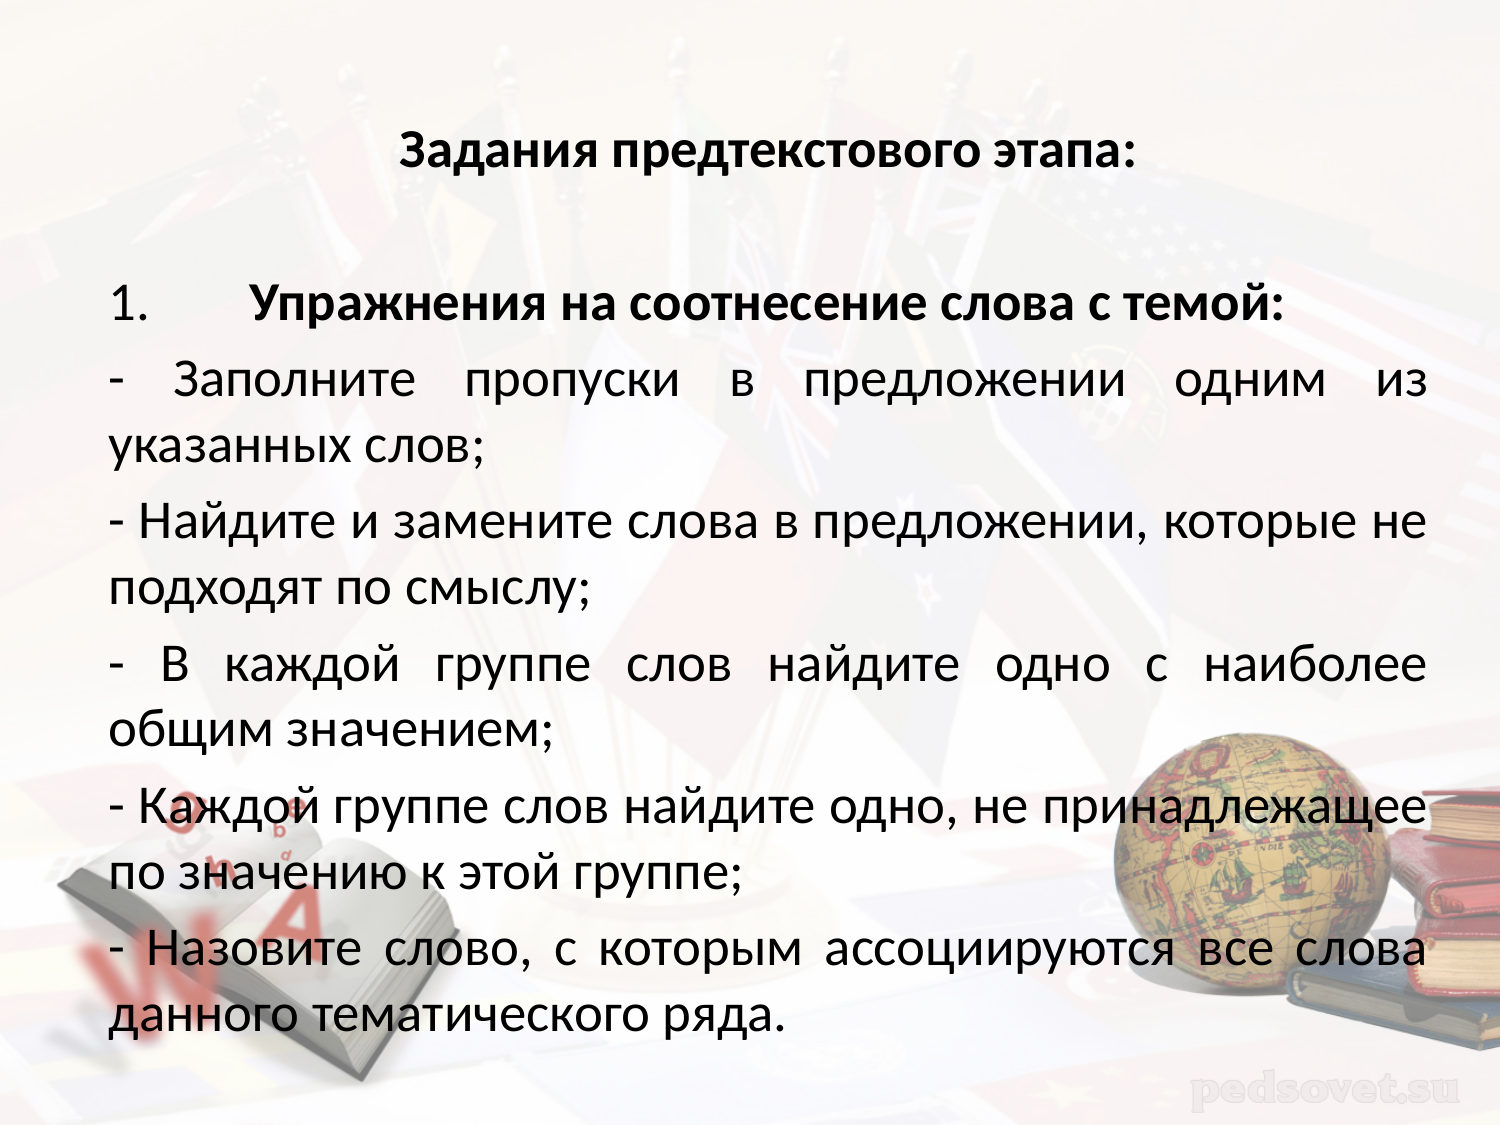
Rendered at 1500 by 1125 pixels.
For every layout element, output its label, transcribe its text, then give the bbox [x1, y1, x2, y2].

list Задания предтекстового этапа: 1. Упражнения на соотнесение слова с темой: - Заполните пропуски в предложении одним из указанных слов; - Найдите и замените слова в предложении, которые не подходят по смыслу; - В каждой группе слов найдите одно с наиболее общим значением; - Каждой группе слов найдите одно, не принадлежащее по значению к этой группе; - Назовите слово, с которым ассоциируются все слова данного тематического ряда. [93, 46, 1444, 1052]
